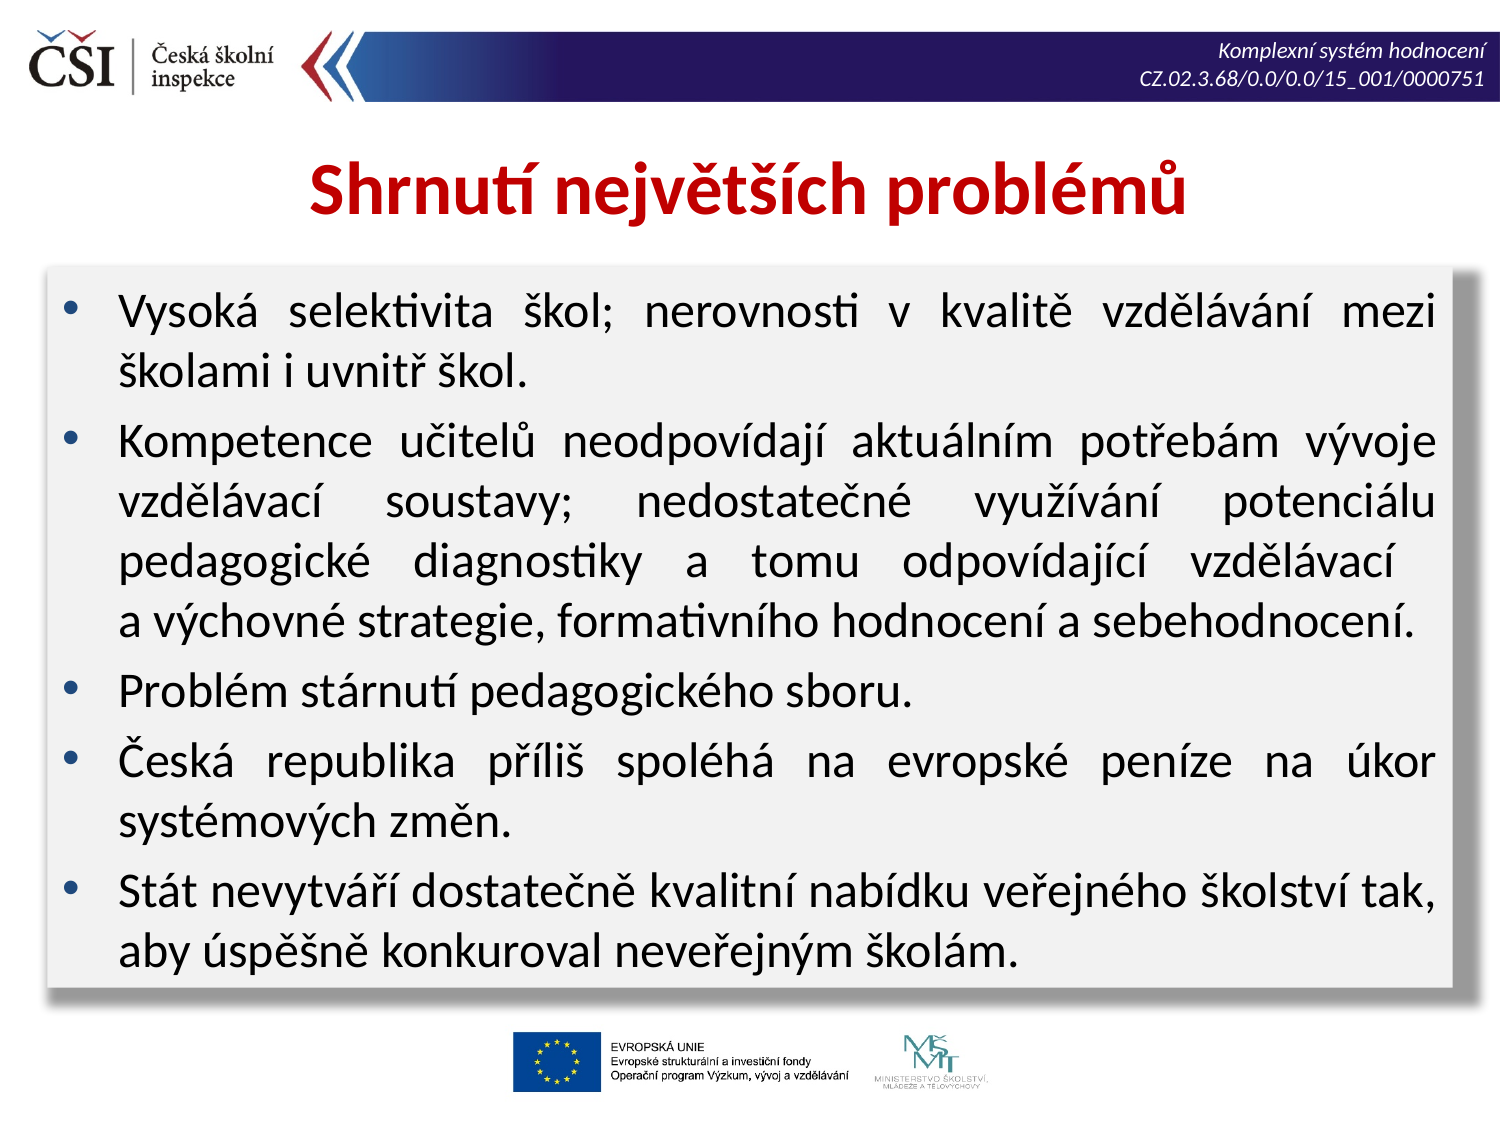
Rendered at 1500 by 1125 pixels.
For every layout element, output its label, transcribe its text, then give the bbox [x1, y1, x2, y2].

list Shrnutí největších problémů [29, 101, 1471, 268]
list Vysoká selektivita škol; nerovnosti v kvalitě vzdělávání mezi školami i uvnitř škol. Kompetence učitelů neodpovídají aktuálním potřebám vývoje vzdělávací soustavy; nedostatečné využívání potenciálu pedagogické diagnostiky a tomu odpovídající vzdělávací a výchovné strategie, formativního hodnocení a sebehodnocení. Problém stárnutí pedagogického sboru. Česká republika příliš spoléhá na evropské peníze na úkor systémových změn. Stát nevytváří dostatečně kvalitní nabídku veřejného školství tak, aby úspěšně konkuroval neveřejným školám. [47, 268, 1453, 988]
picture [29, 30, 1500, 102]
picture [483, 1002, 1017, 1121]
